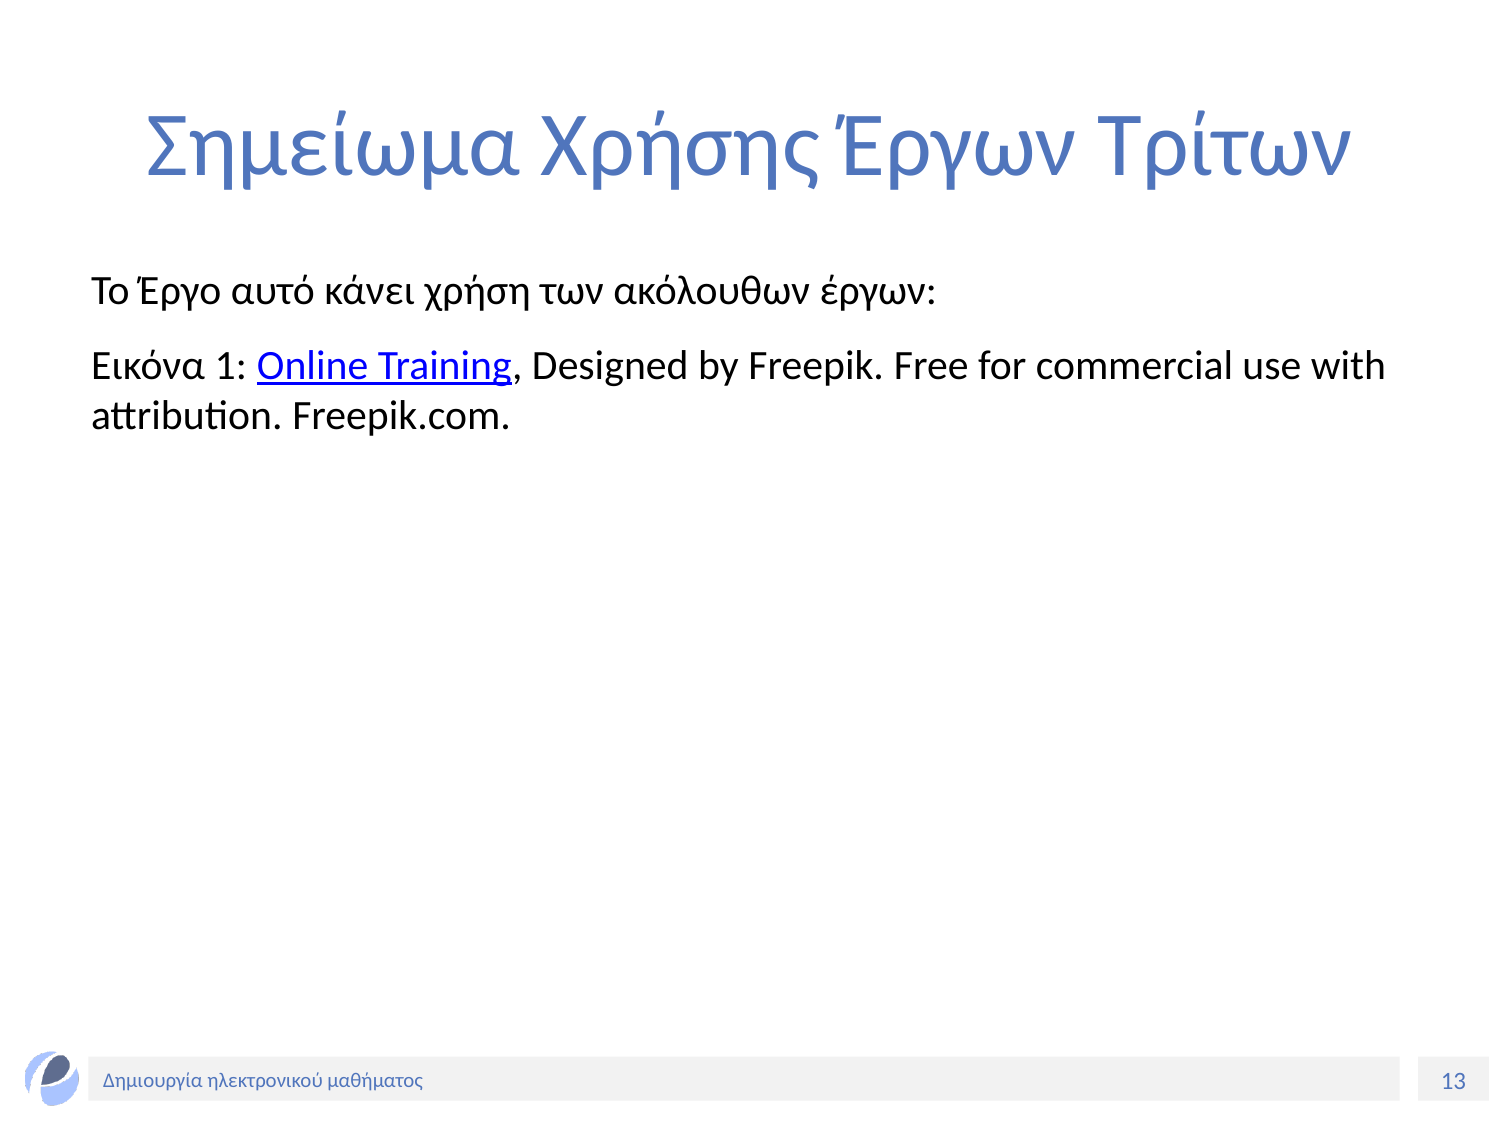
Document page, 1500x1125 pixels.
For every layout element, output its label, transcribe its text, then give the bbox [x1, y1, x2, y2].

title Σημείωμα Χρήσης Έργων Τρίτων [75, 45, 1425, 233]
list Το Έργο αυτό κάνει χρήση των ακόλουθων έργων: Εικόνα 1: Online Training, Designed by Freepik. Free for commercial use with attribution. Freepik.com. [76, 255, 1427, 998]
